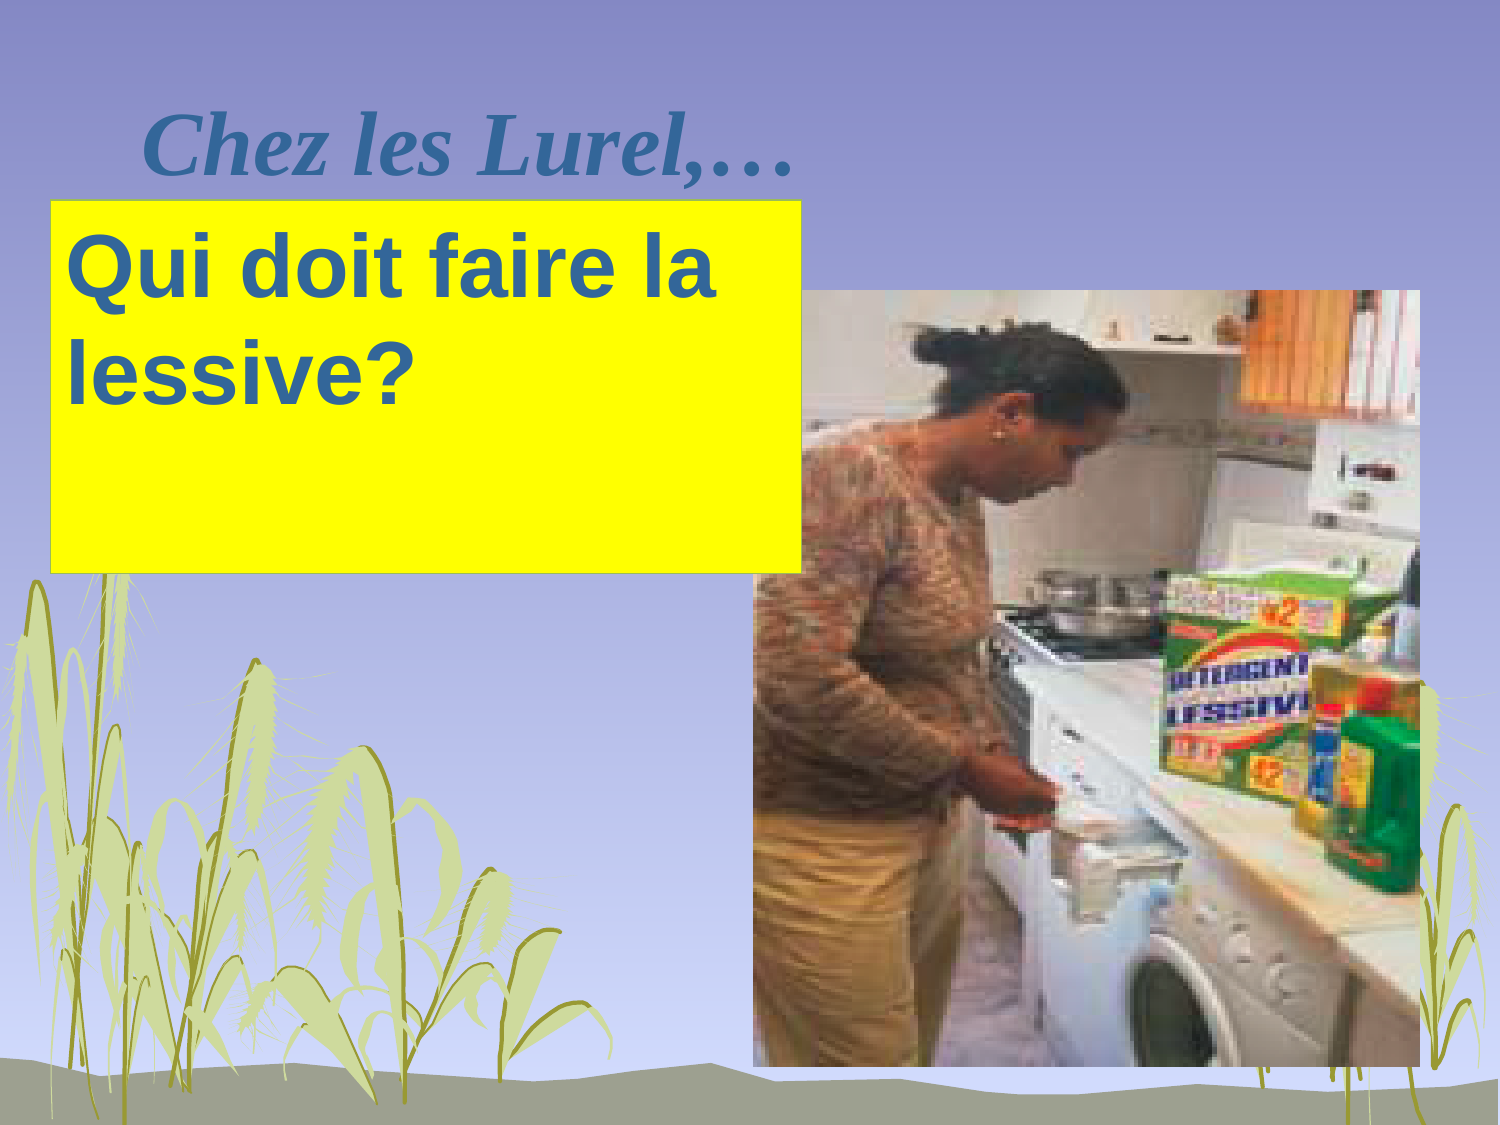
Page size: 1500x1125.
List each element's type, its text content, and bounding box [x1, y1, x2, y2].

text_box Qui doit faire la lessive? [50, 199, 802, 574]
picture [752, 290, 1420, 1068]
title Chez les Lurel,… [126, 37, 1371, 241]
